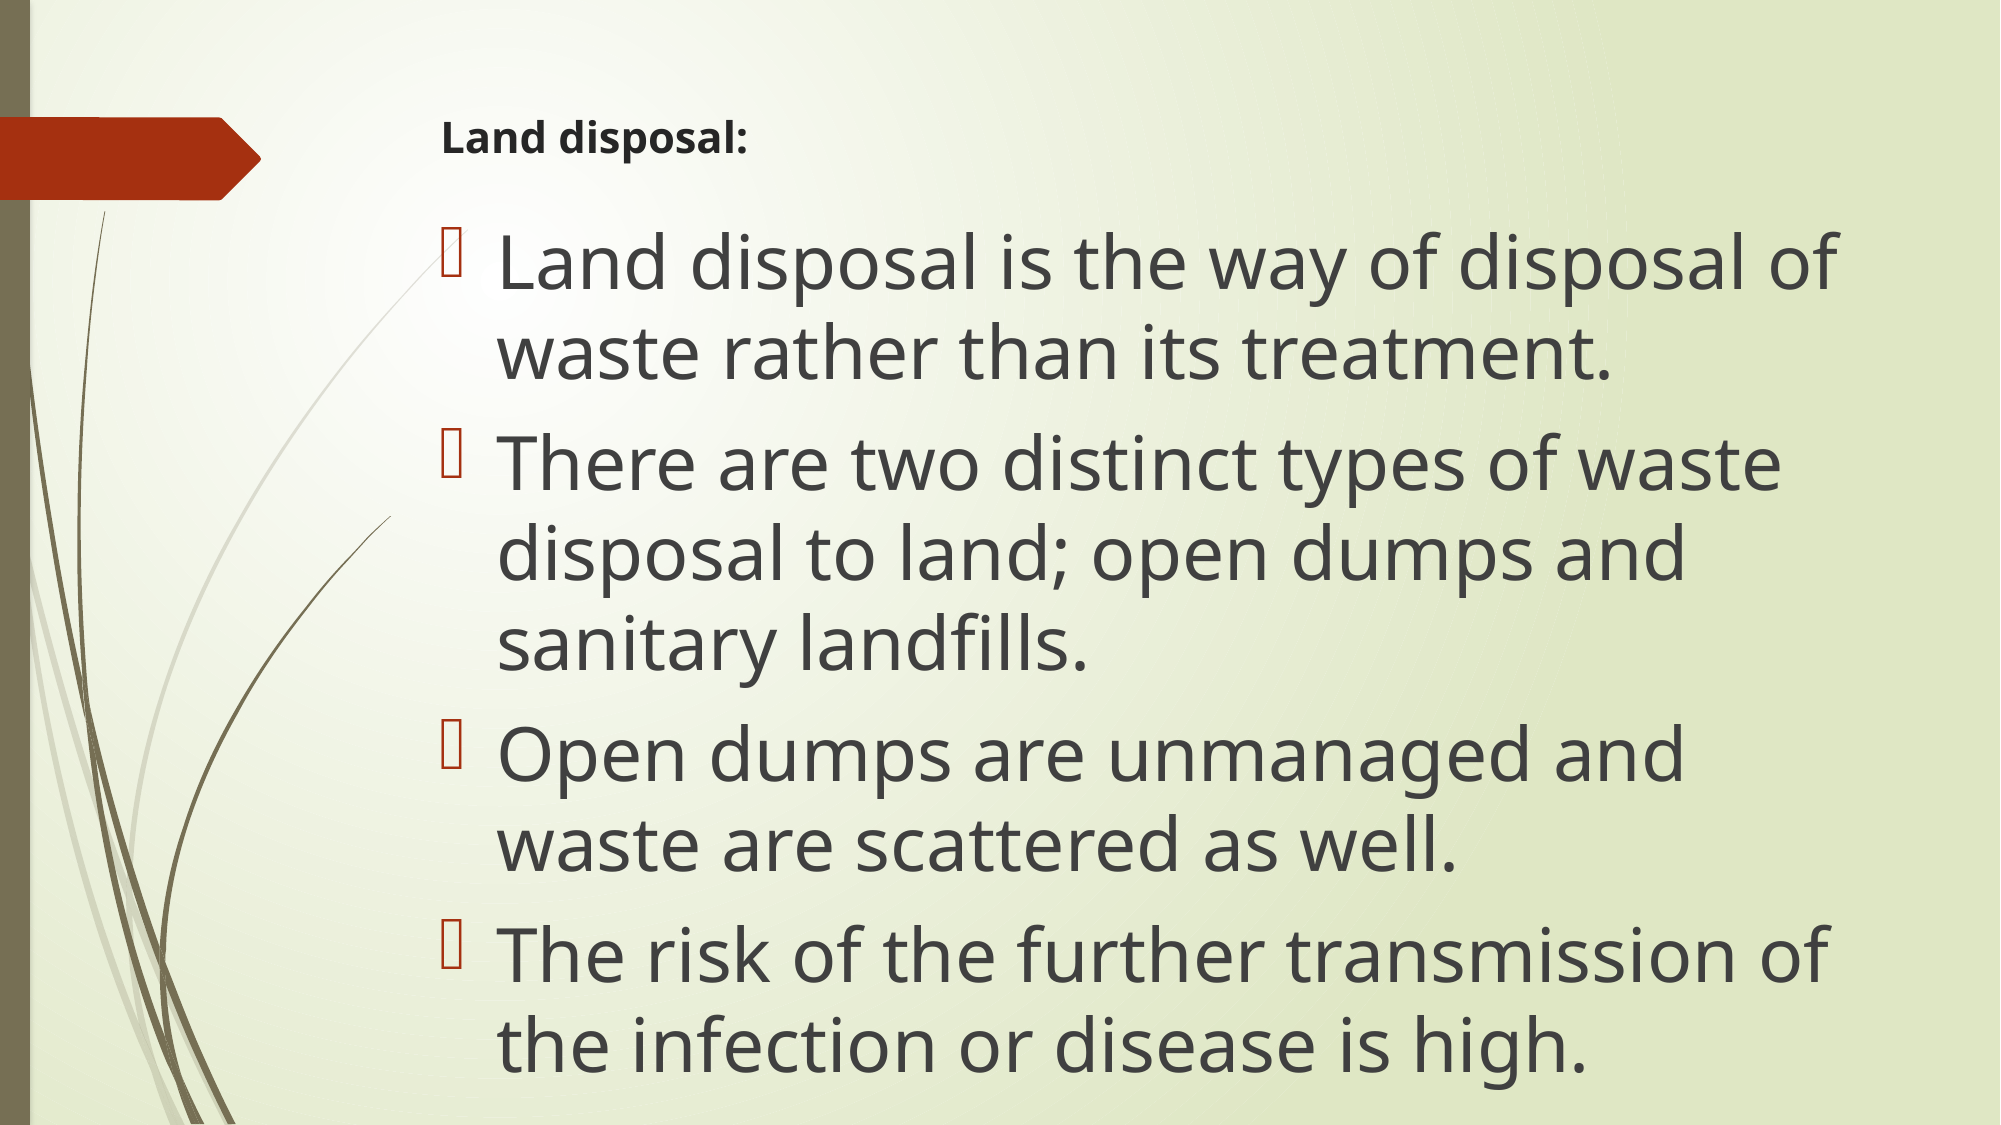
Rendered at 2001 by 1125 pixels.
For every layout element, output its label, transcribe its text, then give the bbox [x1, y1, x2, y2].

list Land disposal is the way of disposal of waste rather than its treatment. There are two distinct types of waste disposal to land; open dumps and sanitary landfills. Open dumps are unmanaged and waste are scattered as well. The risk of the further transmission of the infection or disease is high. [424, 207, 1888, 1097]
title Land disposal: [425, 102, 1888, 207]
